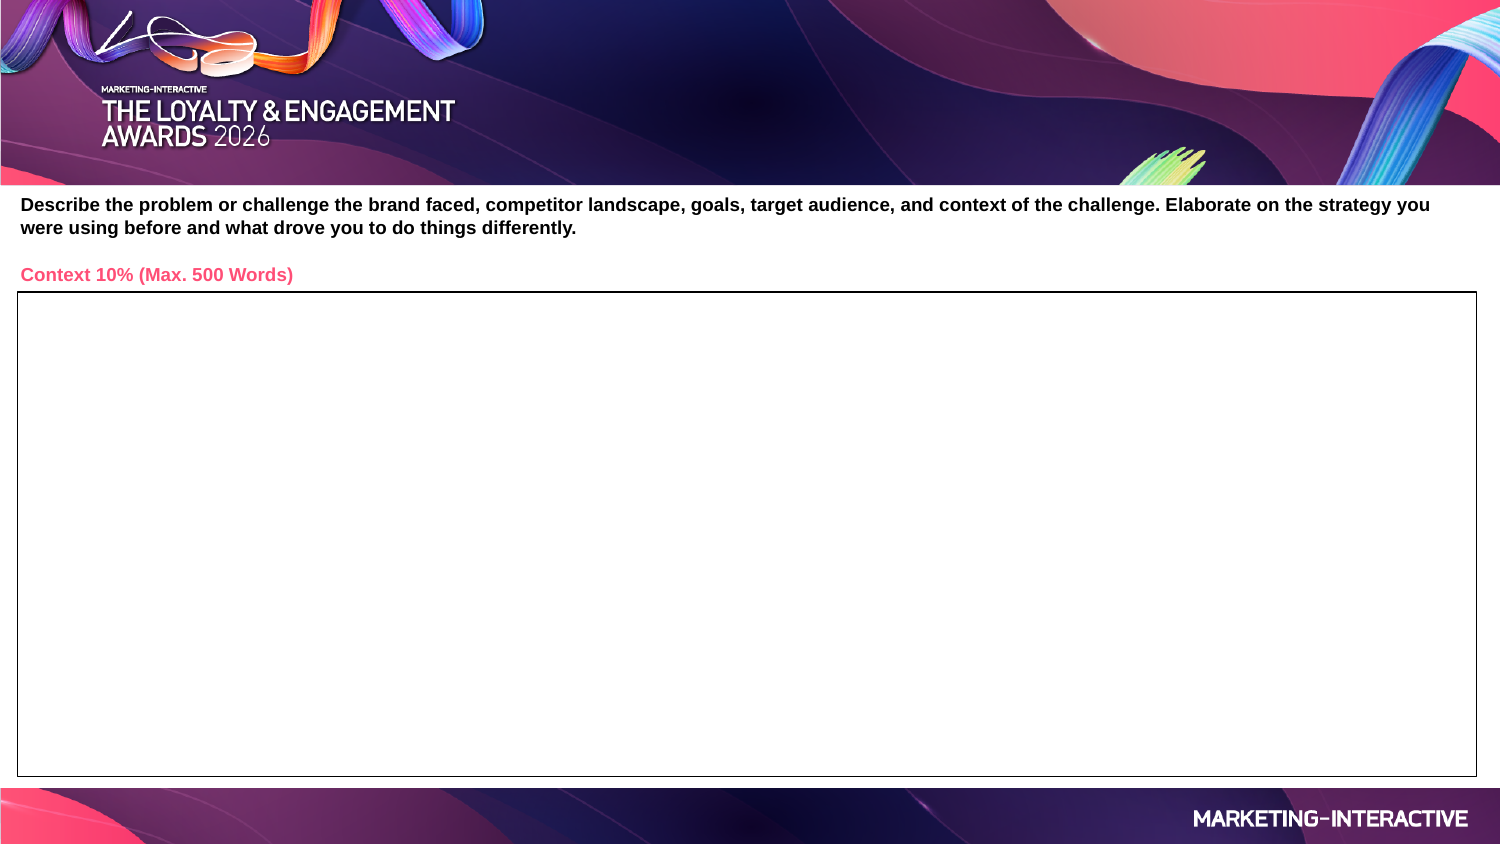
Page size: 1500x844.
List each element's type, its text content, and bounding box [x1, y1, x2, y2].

text_box Describe the problem or challenge the brand faced, competitor landscape, goals, target audience, and context of the challenge. Elaborate on the strategy you were using before and what drove you to do things differently. Context 10% (Max. 500 Words) [5, 185, 1483, 293]
picture [0, 0, 1500, 844]
text_box [16, 290, 1478, 778]
